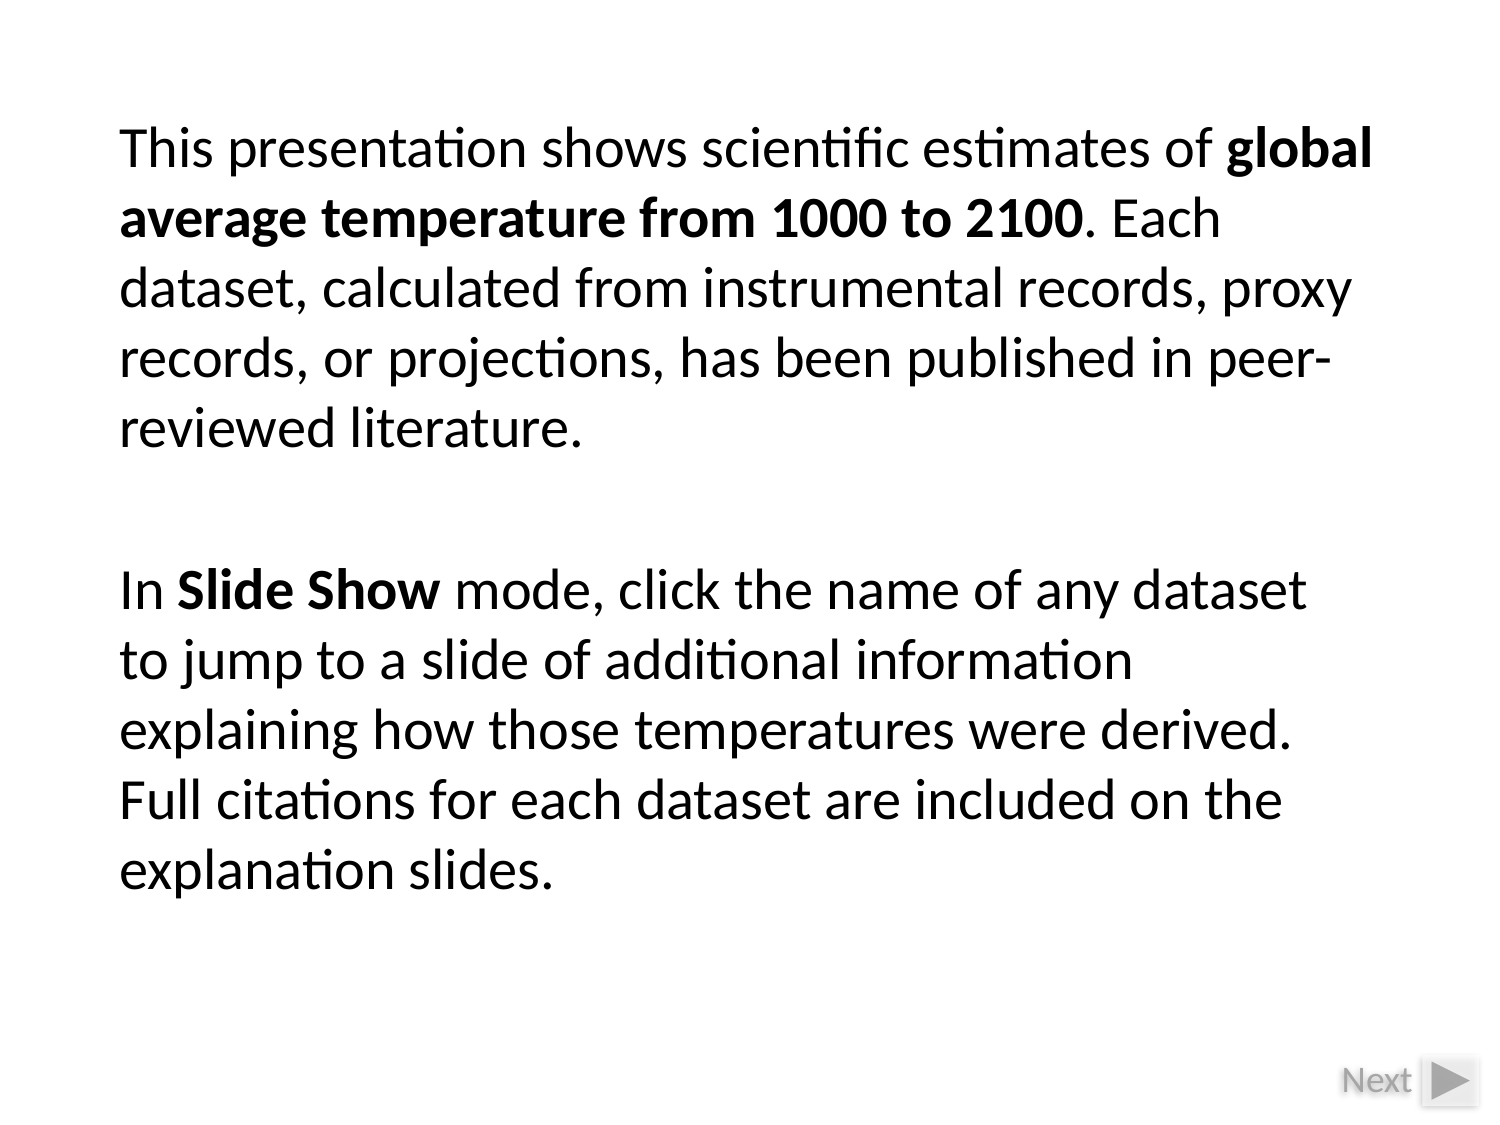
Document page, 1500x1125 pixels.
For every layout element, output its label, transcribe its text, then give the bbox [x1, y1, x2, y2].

text_box In Slide Show mode, click the name of any dataset to jump to a slide of additional information explaining how those temperatures were derived. Full citations for each dataset are included on the explanation slides. [104, 543, 1381, 954]
text_box Next [1253, 1030, 1500, 1124]
text_box This presentation shows scientific estimates of global average temperature from 1000 to 2100. Each dataset, calculated from instrumental records, proxy records, or projections, has been published in peer-reviewed literature. [104, 102, 1423, 467]
text_box [1422, 1054, 1480, 1107]
